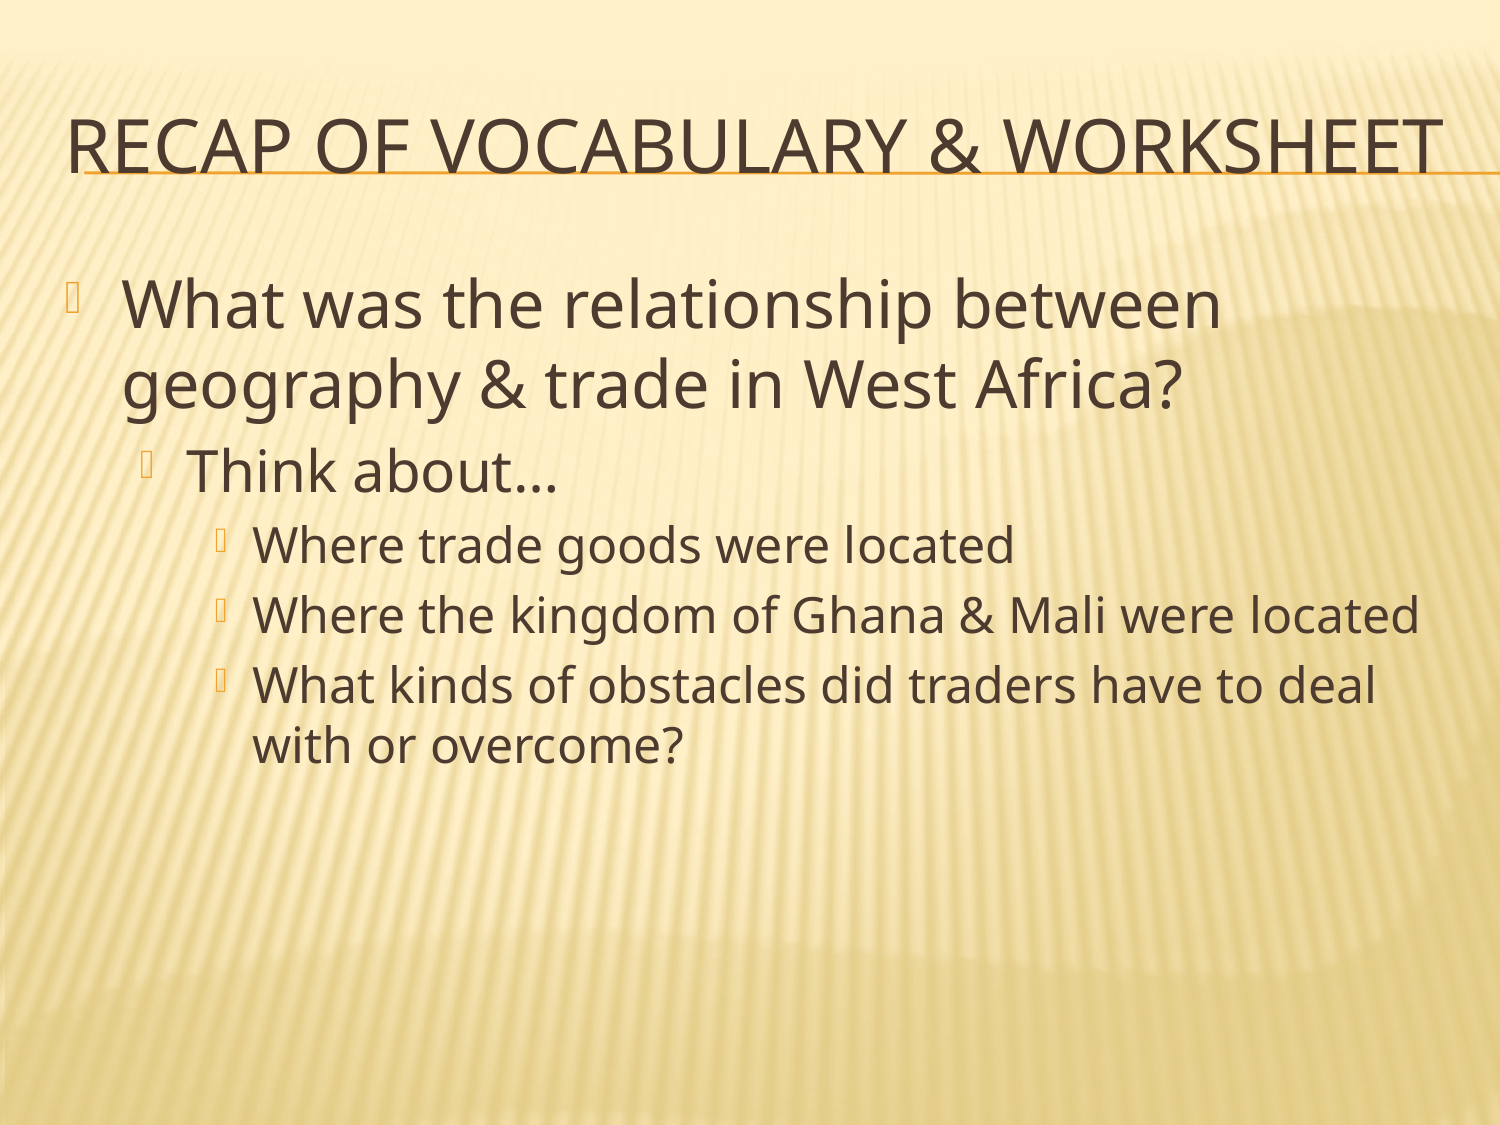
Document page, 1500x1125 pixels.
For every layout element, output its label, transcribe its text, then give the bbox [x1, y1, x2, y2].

list What was the relationship between geography & trade in West Africa? Think about… Where trade goods were located Where the kingdom of Ghana & Mali were located What kinds of obstacles did traders have to deal with or overcome? [50, 254, 1475, 998]
title Recap of Vocabulary & Worksheet [50, 75, 1475, 213]
